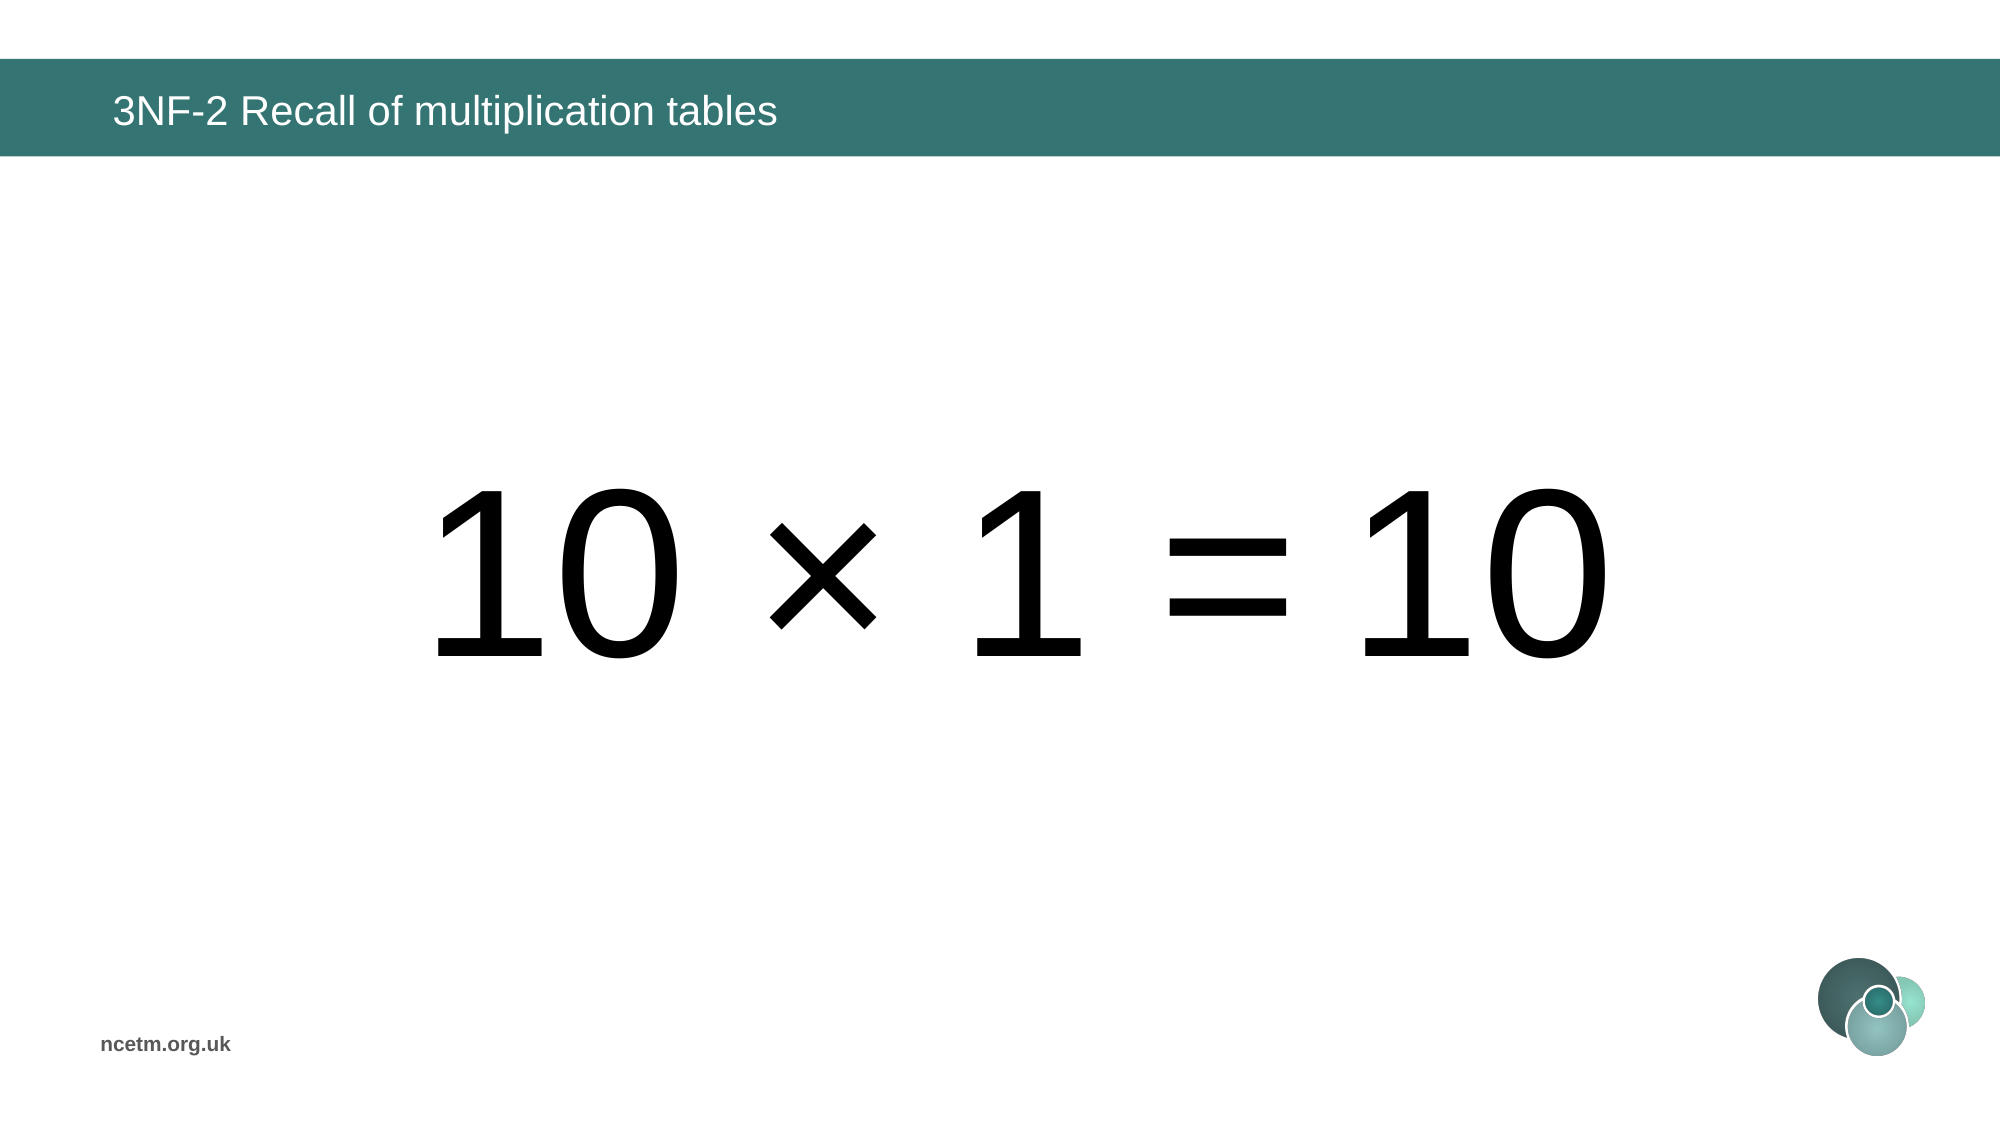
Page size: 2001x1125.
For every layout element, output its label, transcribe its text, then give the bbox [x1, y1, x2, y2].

title 3NF-2 Recall of multiplication tables [97, 76, 1945, 147]
text_box 10 [1333, 409, 1630, 712]
picture [1818, 958, 1925, 1056]
text_box 10 × 1 = [405, 409, 1333, 712]
